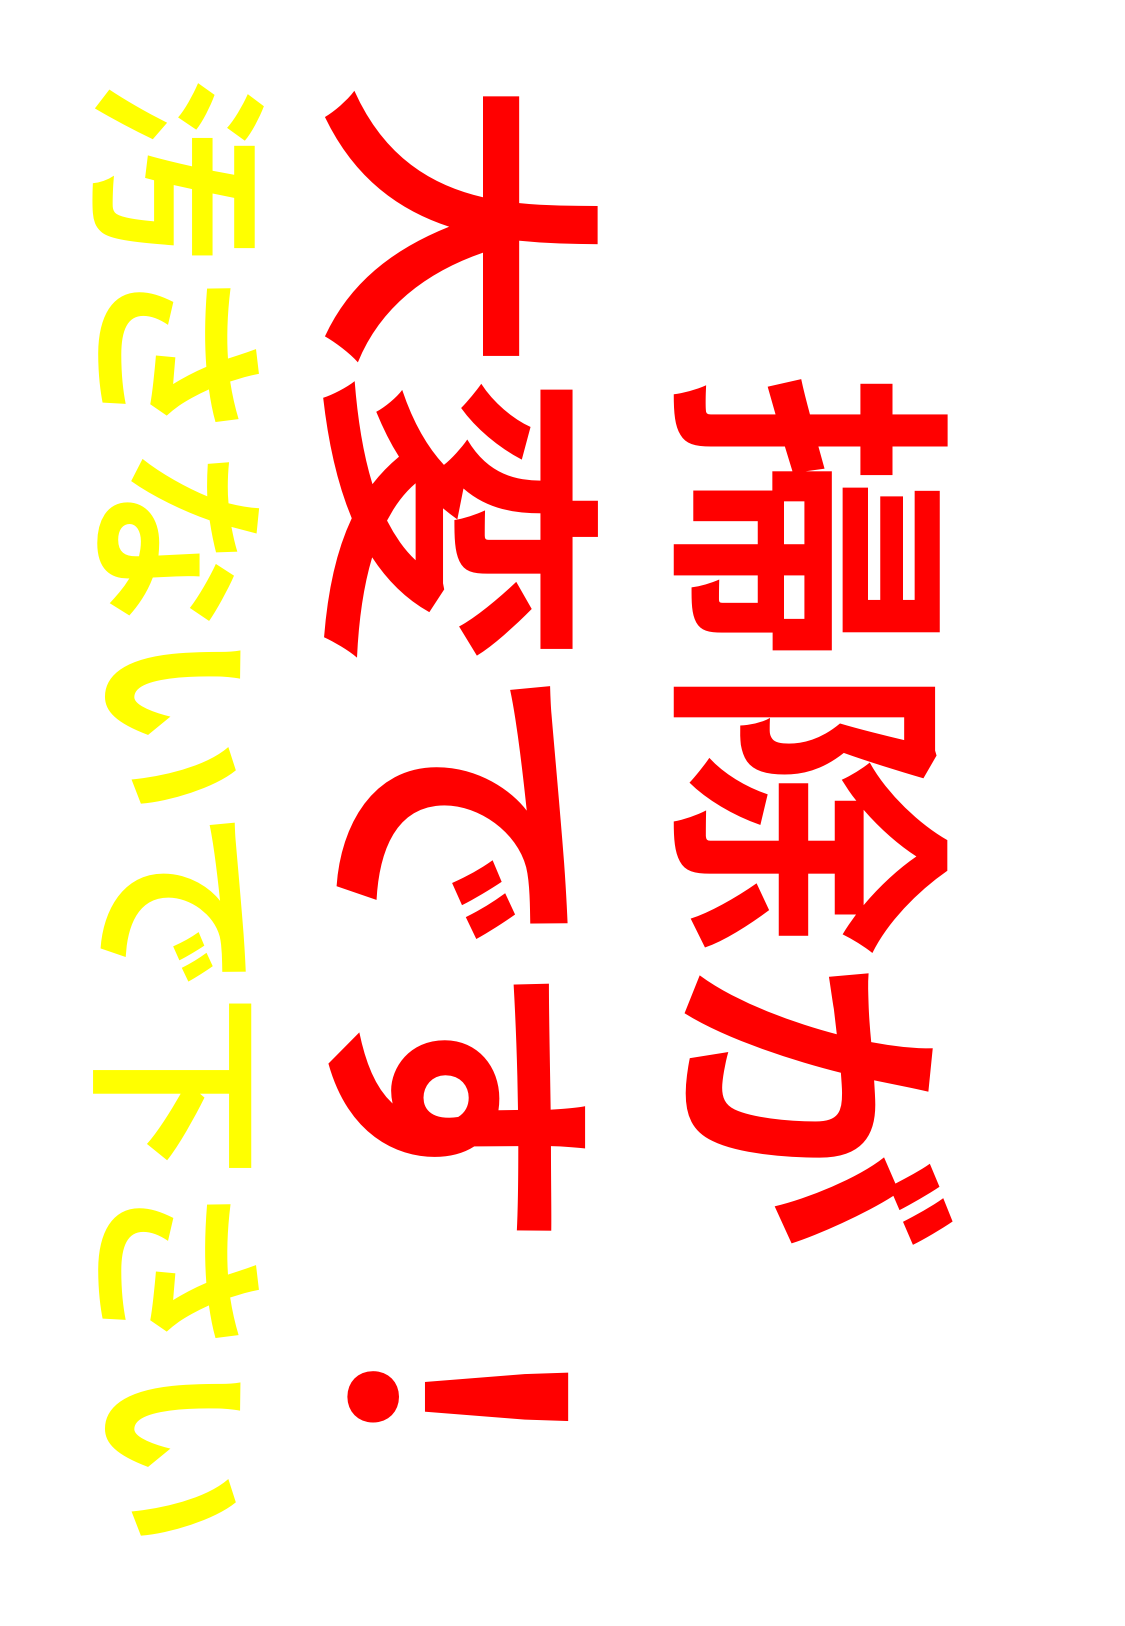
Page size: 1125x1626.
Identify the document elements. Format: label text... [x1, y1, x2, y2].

text_box 掃除が 大変です！ 汚さないで下さい [65, 0, 1025, 1625]
